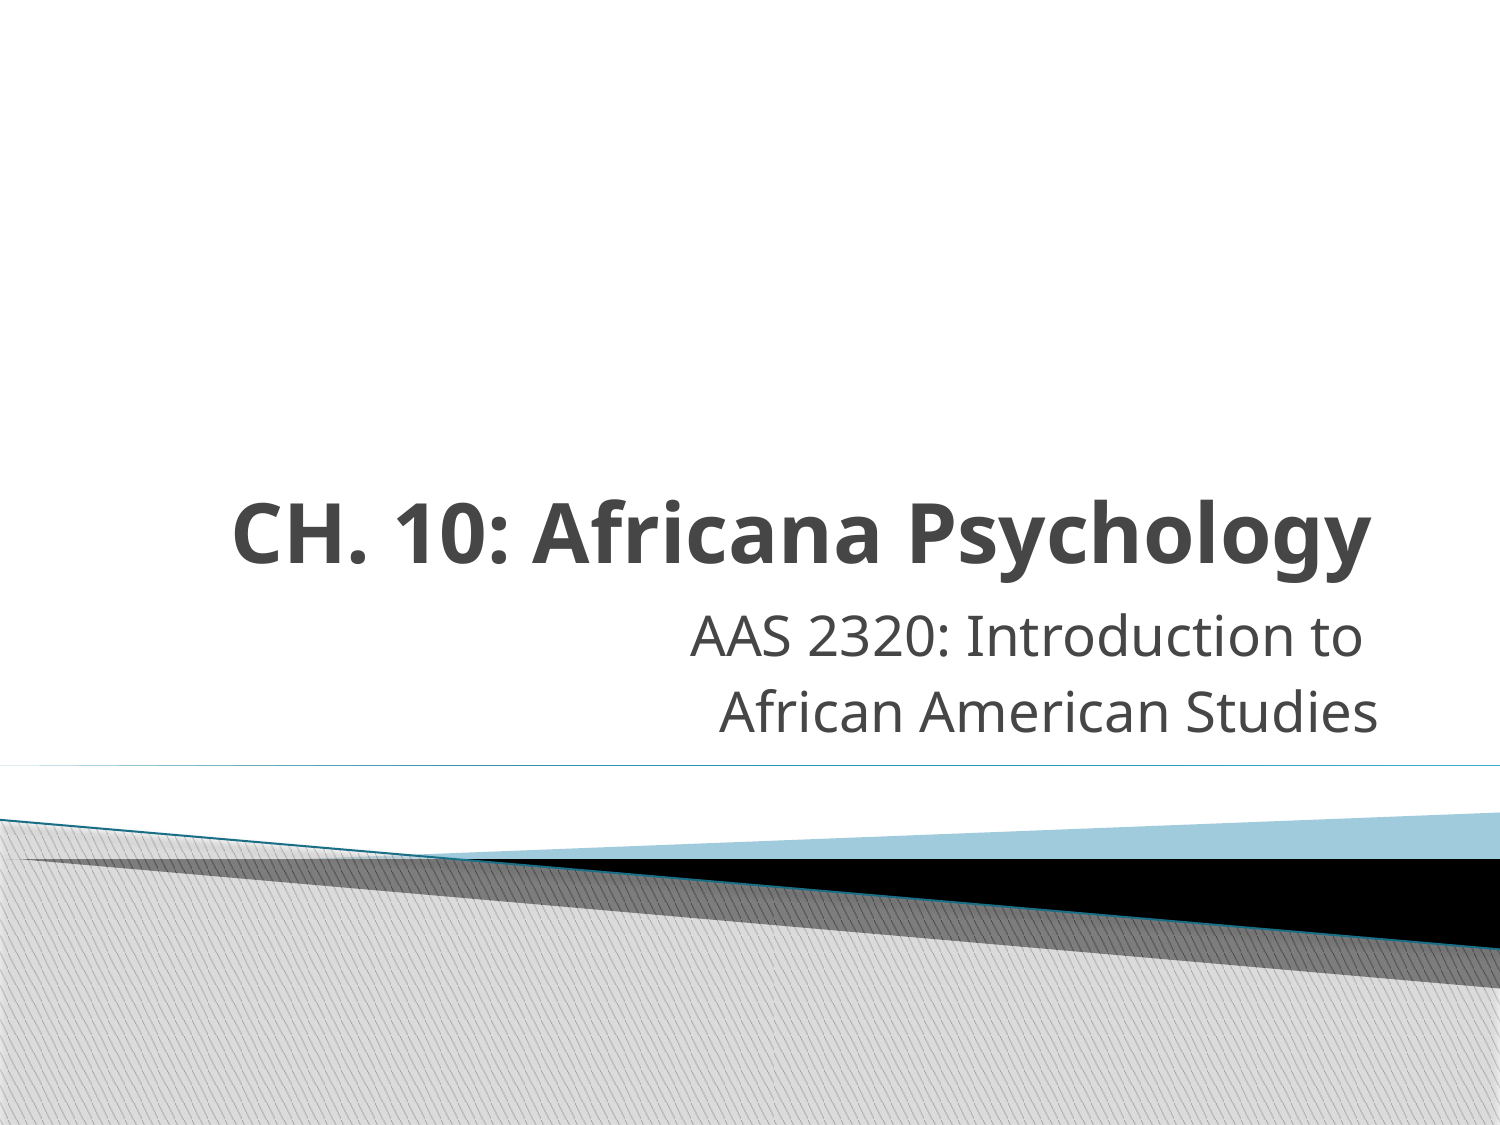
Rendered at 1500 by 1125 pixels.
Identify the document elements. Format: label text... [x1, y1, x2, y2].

picture [5, 859, 1500, 989]
title CH. 10: Africana Psychology [112, 287, 1388, 588]
subtitle AAS 2320: Introduction to African American Studies [112, 592, 1388, 790]
